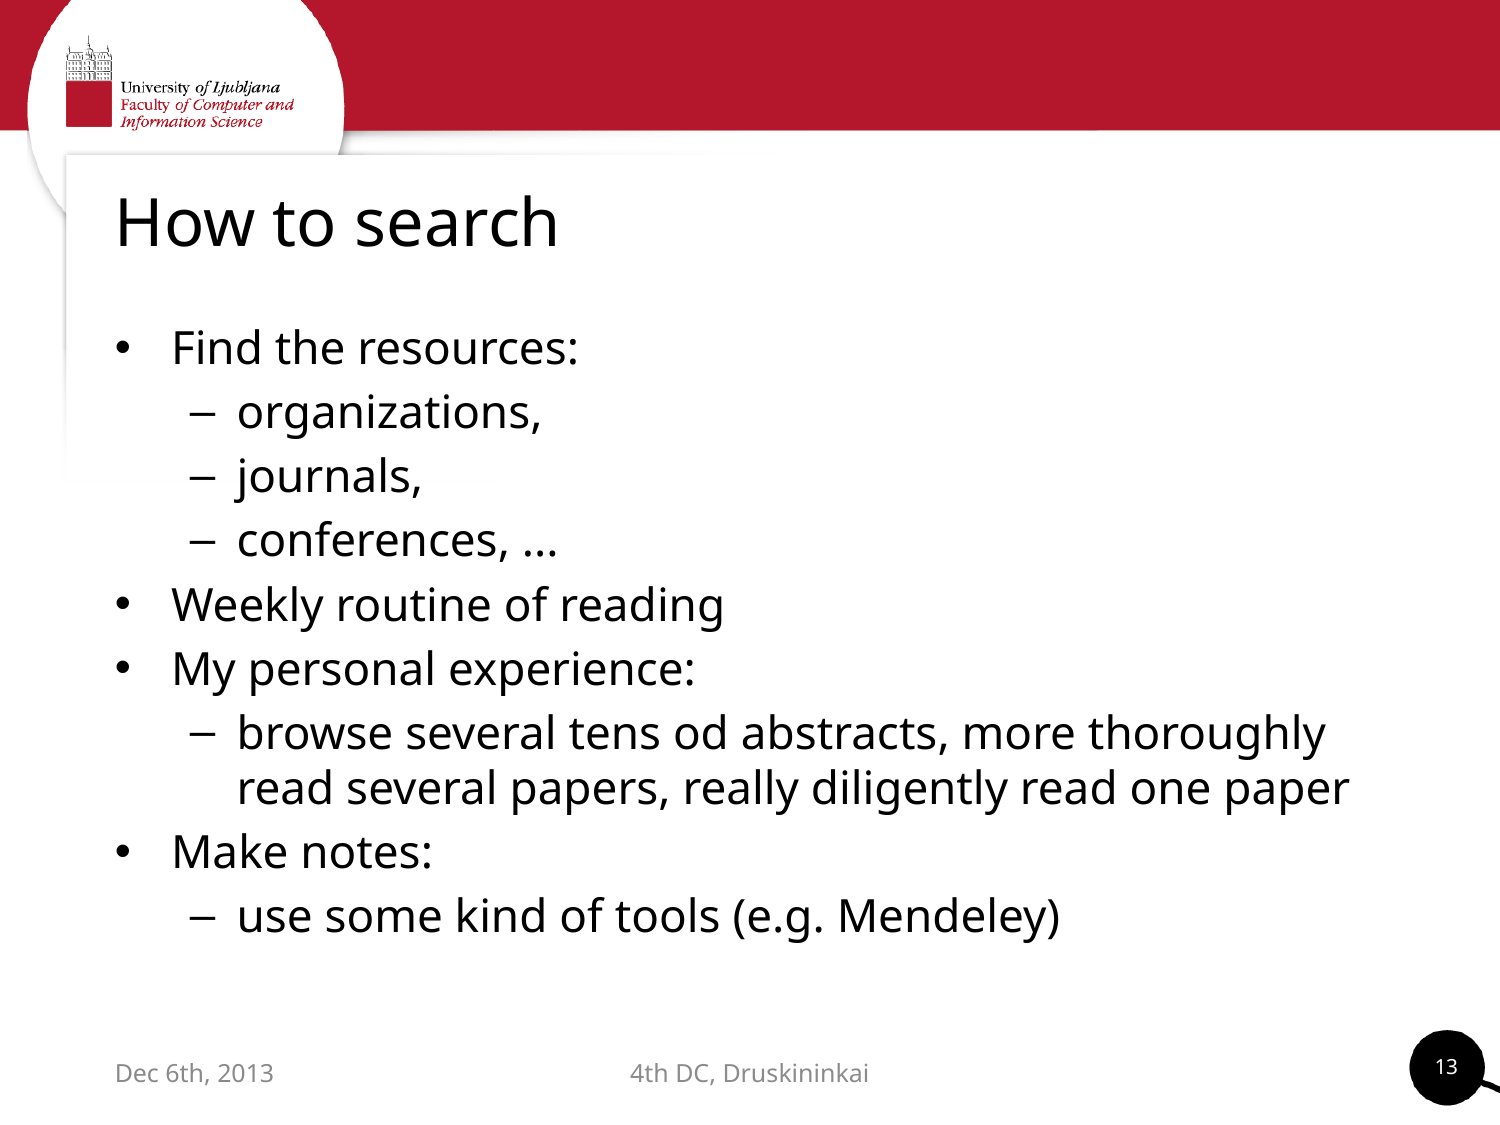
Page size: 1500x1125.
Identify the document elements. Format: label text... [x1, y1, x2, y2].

picture [0, 0, 1500, 1125]
list Find the resources: organizations, journals, conferences, ... Weekly routine of reading My personal experience: browse several tens od abstracts, more thoroughly read several papers, really diligently read one paper Make notes: use some kind of tools (e.g. Mendeley) [99, 311, 1405, 1016]
footer 4th DC, Druskininkai [512, 1042, 988, 1103]
slide_number 13 [1404, 1034, 1488, 1101]
title How to search [99, 154, 1405, 286]
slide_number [99, 1042, 450, 1103]
